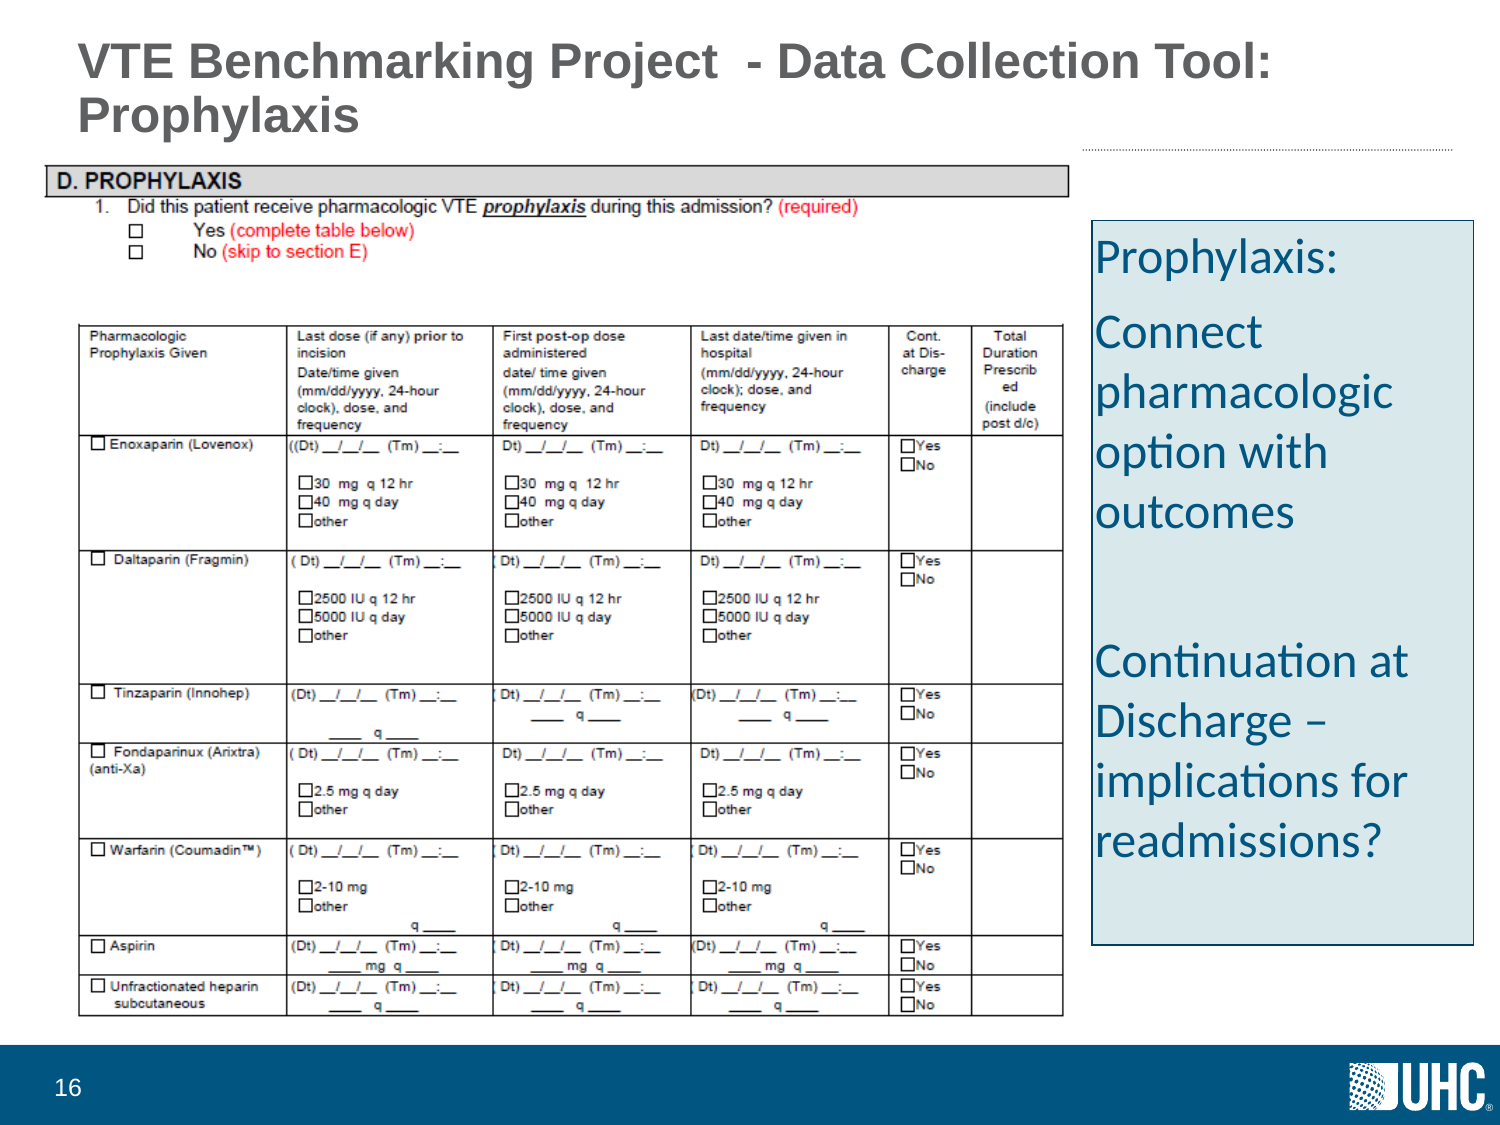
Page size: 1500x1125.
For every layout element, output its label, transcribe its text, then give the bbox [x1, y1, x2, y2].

picture [0, 0, 1500, 1045]
text_box Prophylaxis: Connect pharmacologic option with outcomes Continuation at Discharge – implications for readmissions? [1091, 220, 1474, 945]
title VTE Benchmarking Project - Data Collection Tool: Prophylaxis [69, 7, 1453, 144]
slide_number 15 [26, 1063, 110, 1111]
